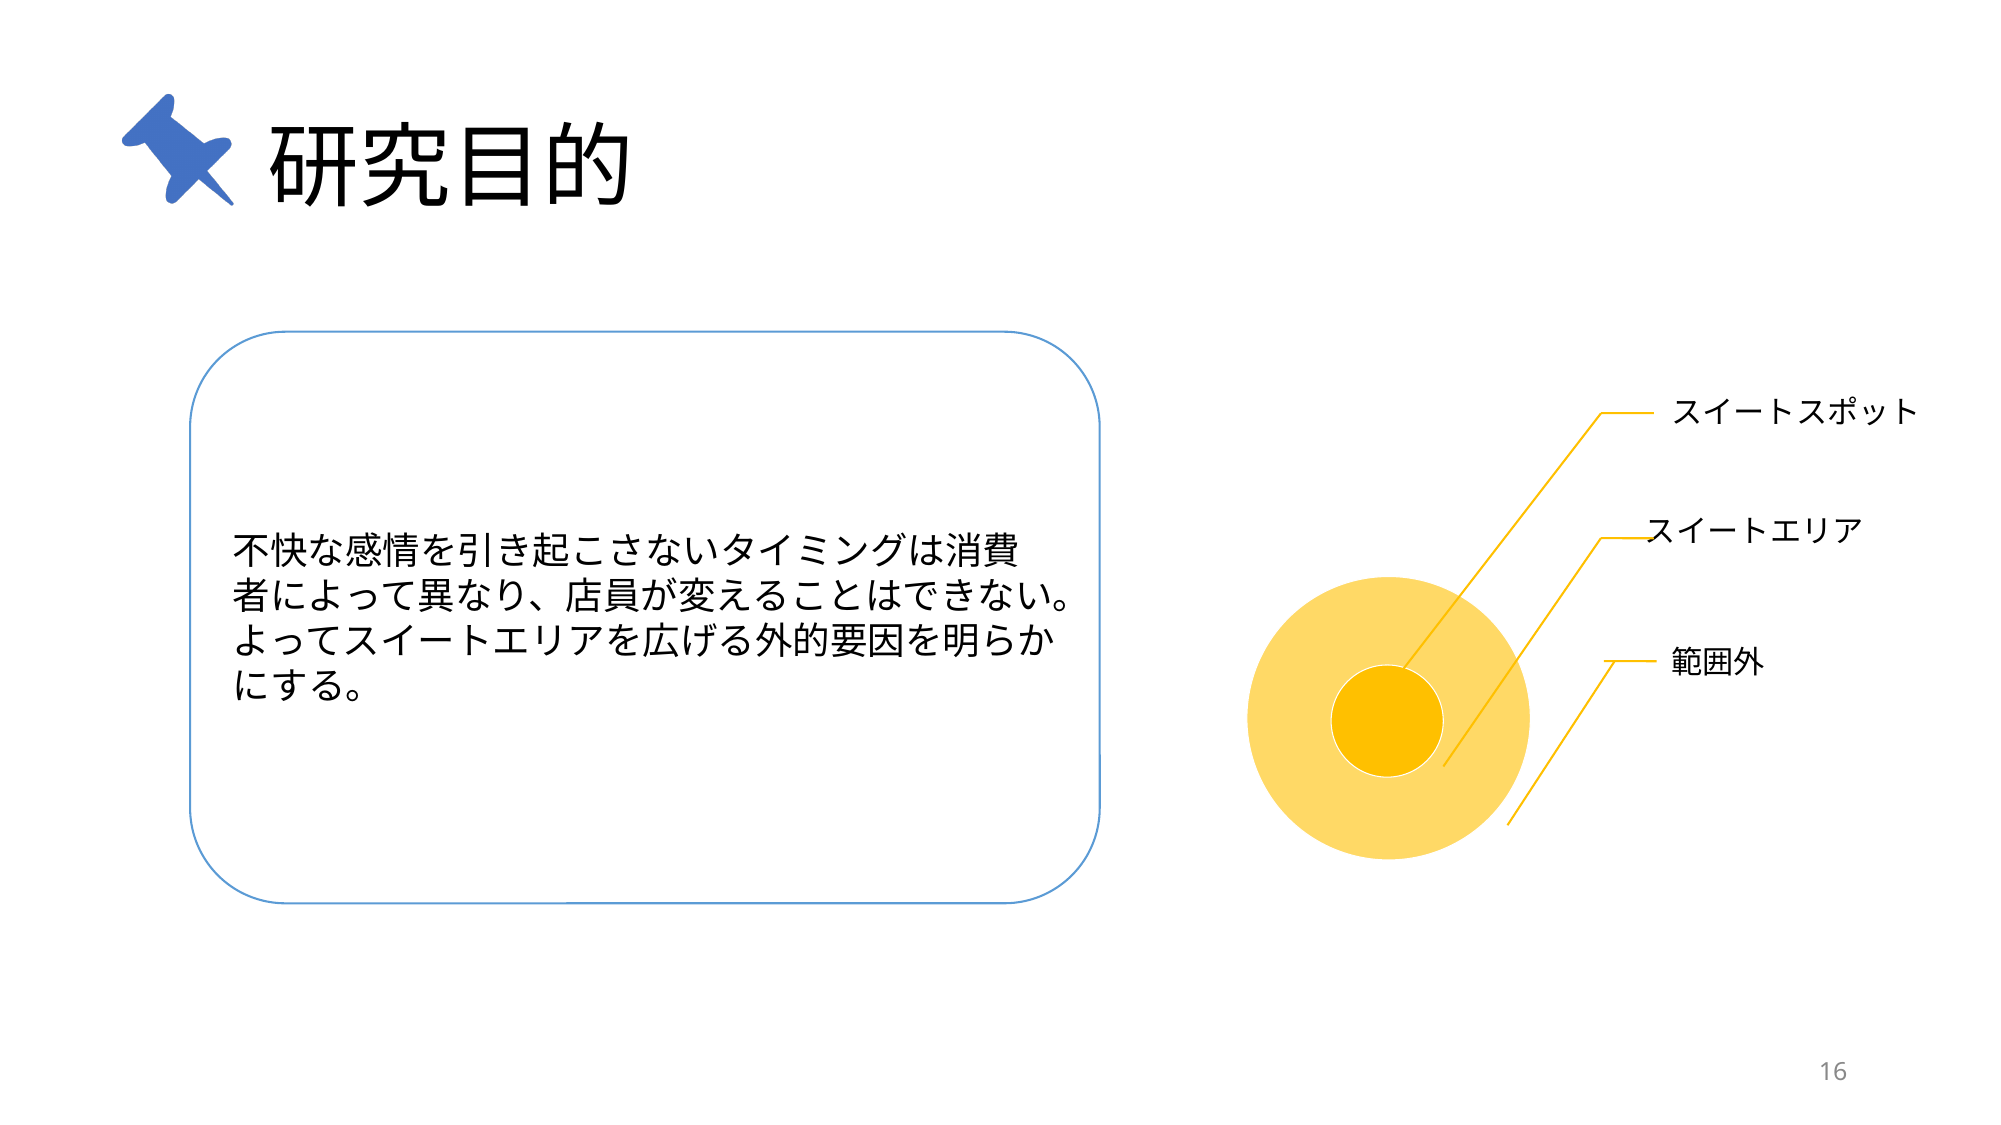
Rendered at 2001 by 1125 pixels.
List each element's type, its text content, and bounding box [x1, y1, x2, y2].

picture [102, 74, 253, 225]
slide_number 16 [1412, 1042, 1863, 1103]
text_box 不快な感情を引き起こさないタイミングは消費者によって異なり、店員が変えることはできない。よってスイートエリアを広げる外的要因を明らかにする。 [189, 330, 1101, 905]
title 研究目的 [252, 61, 1430, 279]
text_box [1162, 350, 2000, 923]
